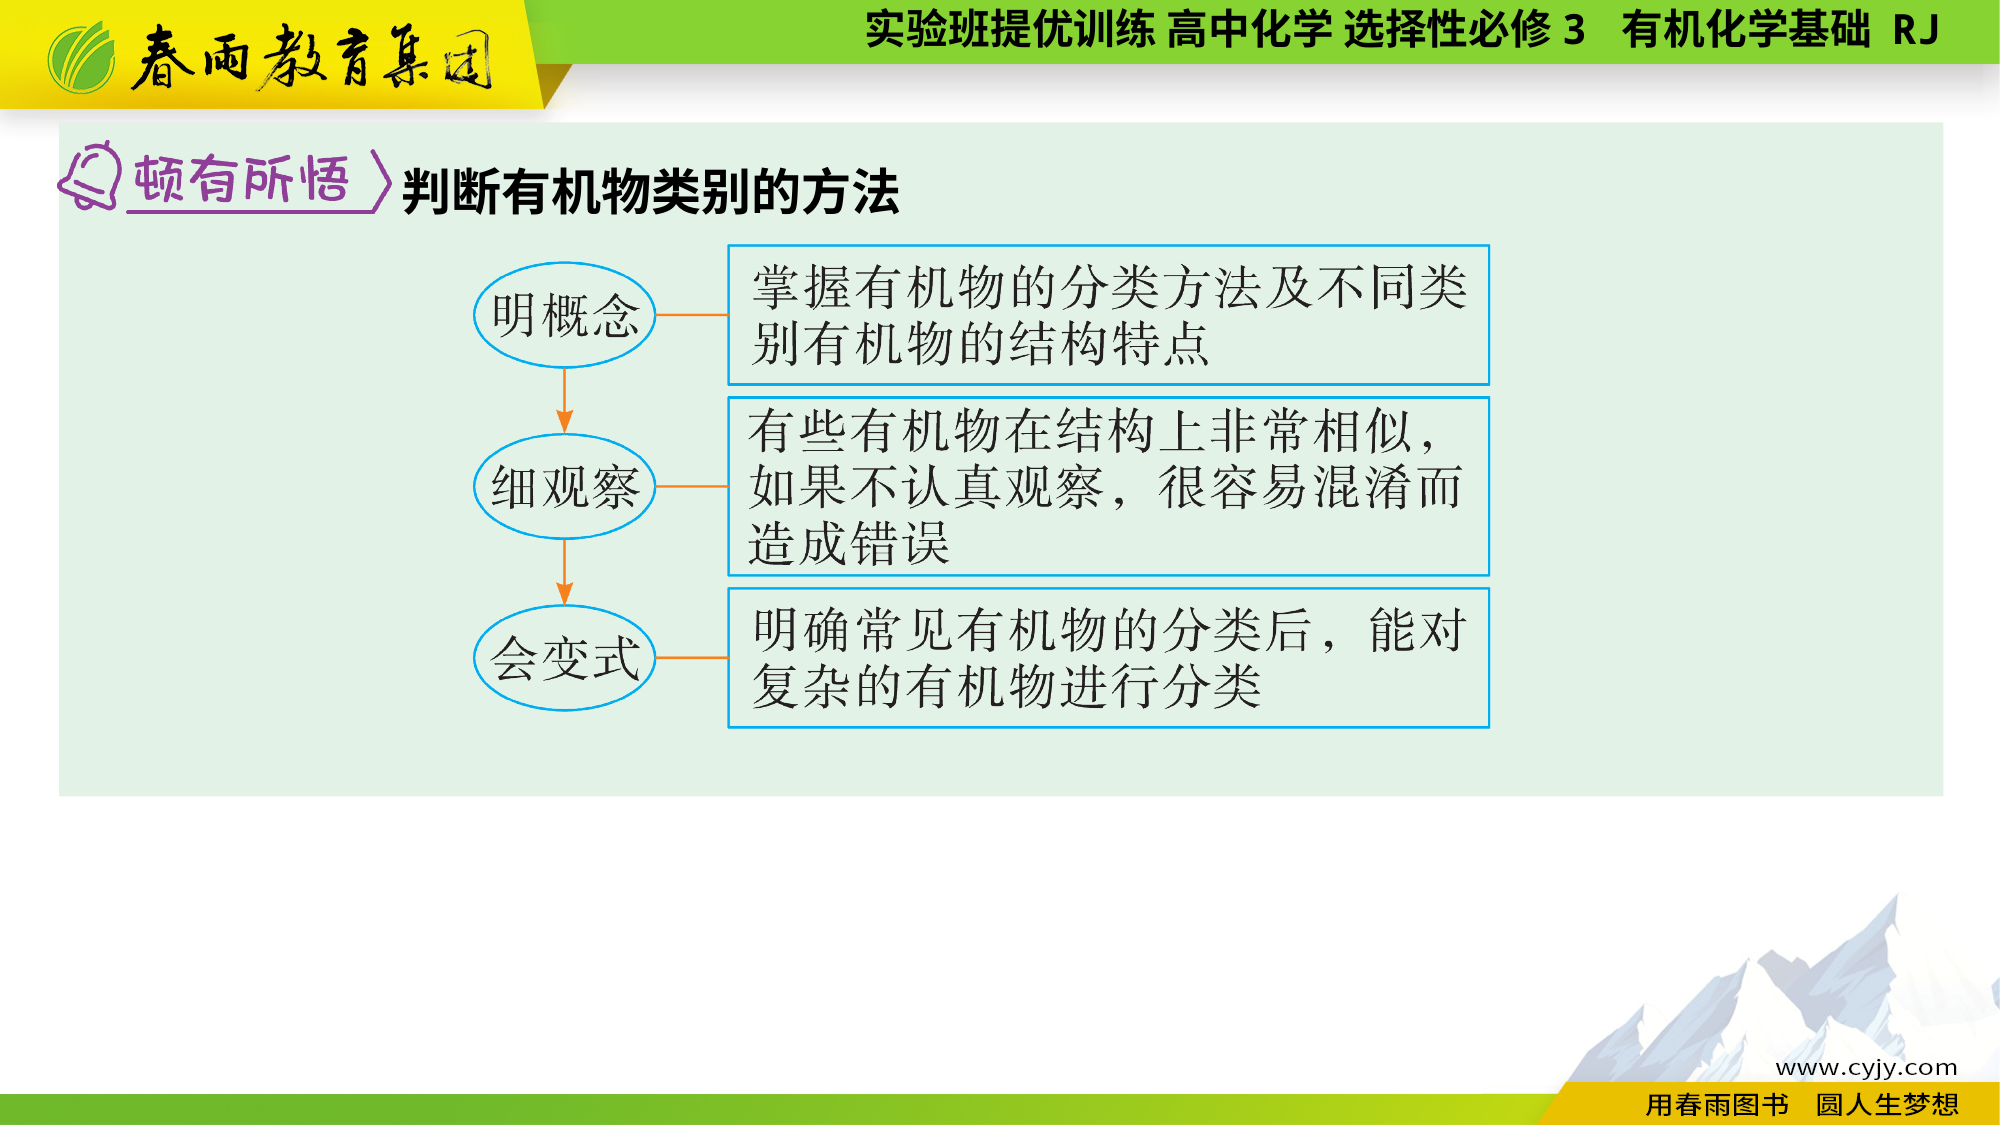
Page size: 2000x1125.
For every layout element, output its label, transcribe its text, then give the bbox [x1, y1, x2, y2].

picture [0, 0, 2000, 1125]
list 判断有机物类别的方法 [59, 122, 1944, 797]
